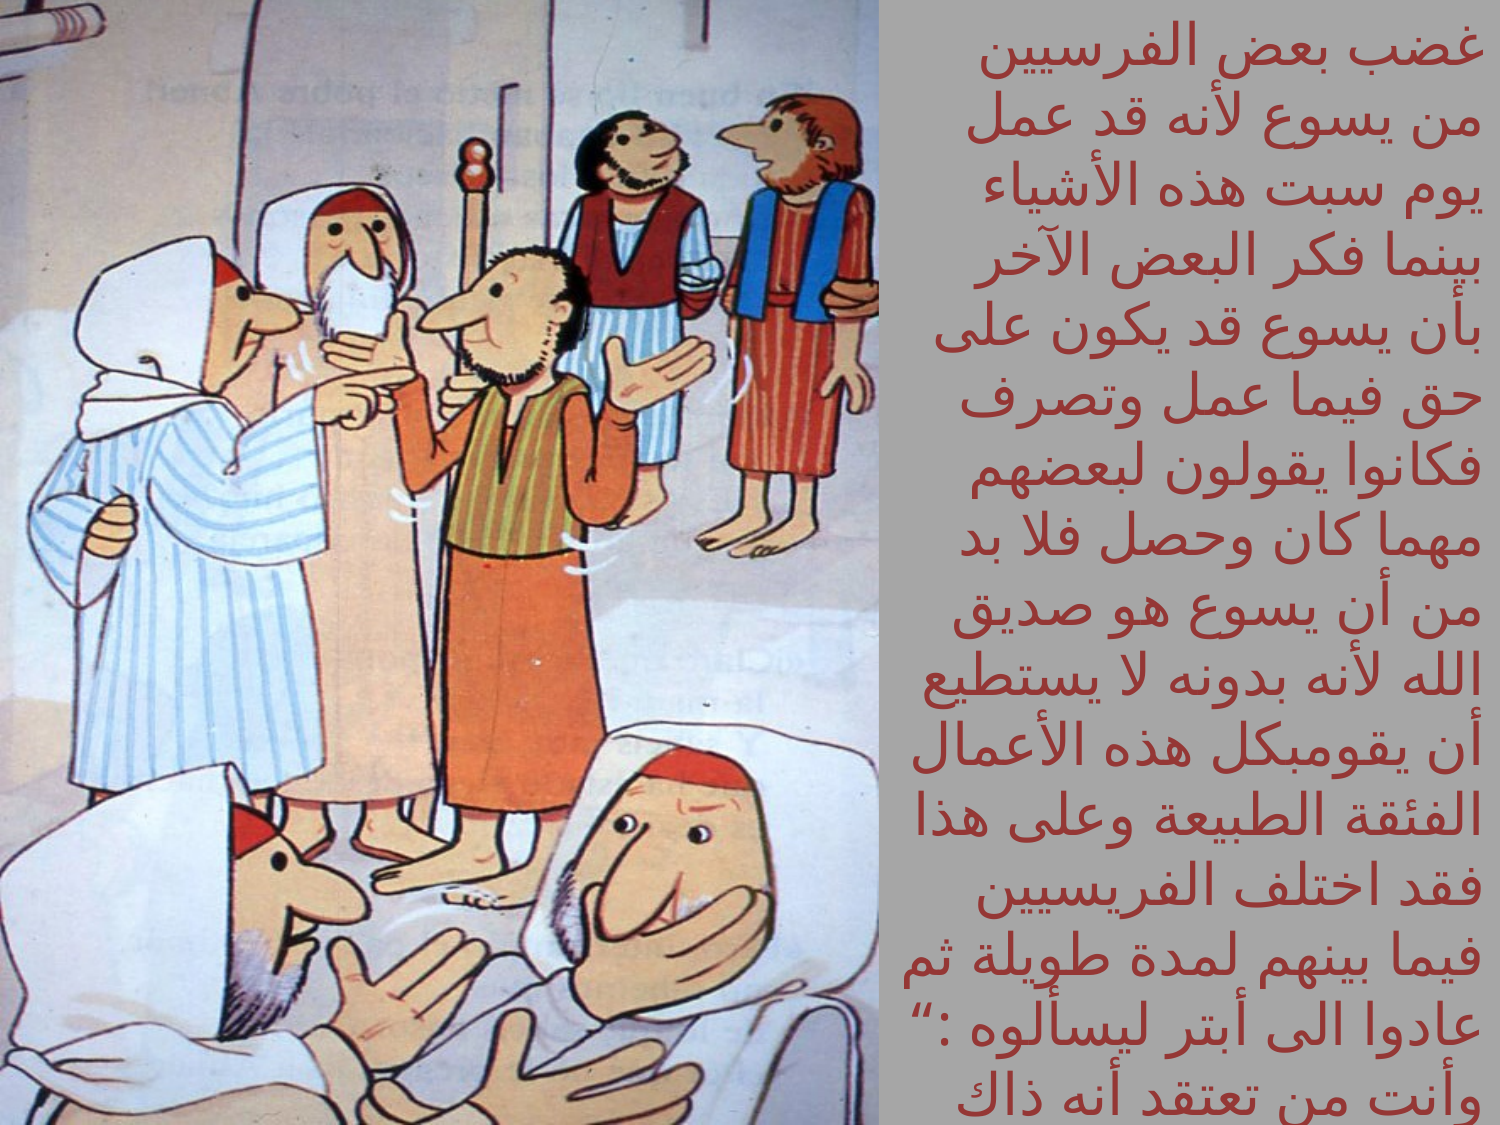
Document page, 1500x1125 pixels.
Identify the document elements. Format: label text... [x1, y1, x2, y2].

picture [0, 0, 880, 1125]
text_box غضب بعض الفرسيين من يسوع لأنه قد عمل يوم سبت هذه الأشياء بينما فكر البعض الآخر بأن يسوع قد يكون على حق فيما عمل وتصرف فكانوا يقولون لبعضهم مهما كان وحصل فلا بد من أن يسوع هو صديق الله لأنه بدونه لا يستطيع أن يقومبكل هذه الأعمال الفئقة الطبيعة وعلى هذا فقد اختلف الفريسيين فيما بينهم لمدة طويلة ثم عادوا الى أبتر ليسألوه :“ وأنت من تعتقد أنه ذاك الذي شفاك ”. وبسرعة البرق ودون أي تردد أجاب أعتقد بأنه مرسل من عند الله ”. [882, 0, 1500, 1125]
